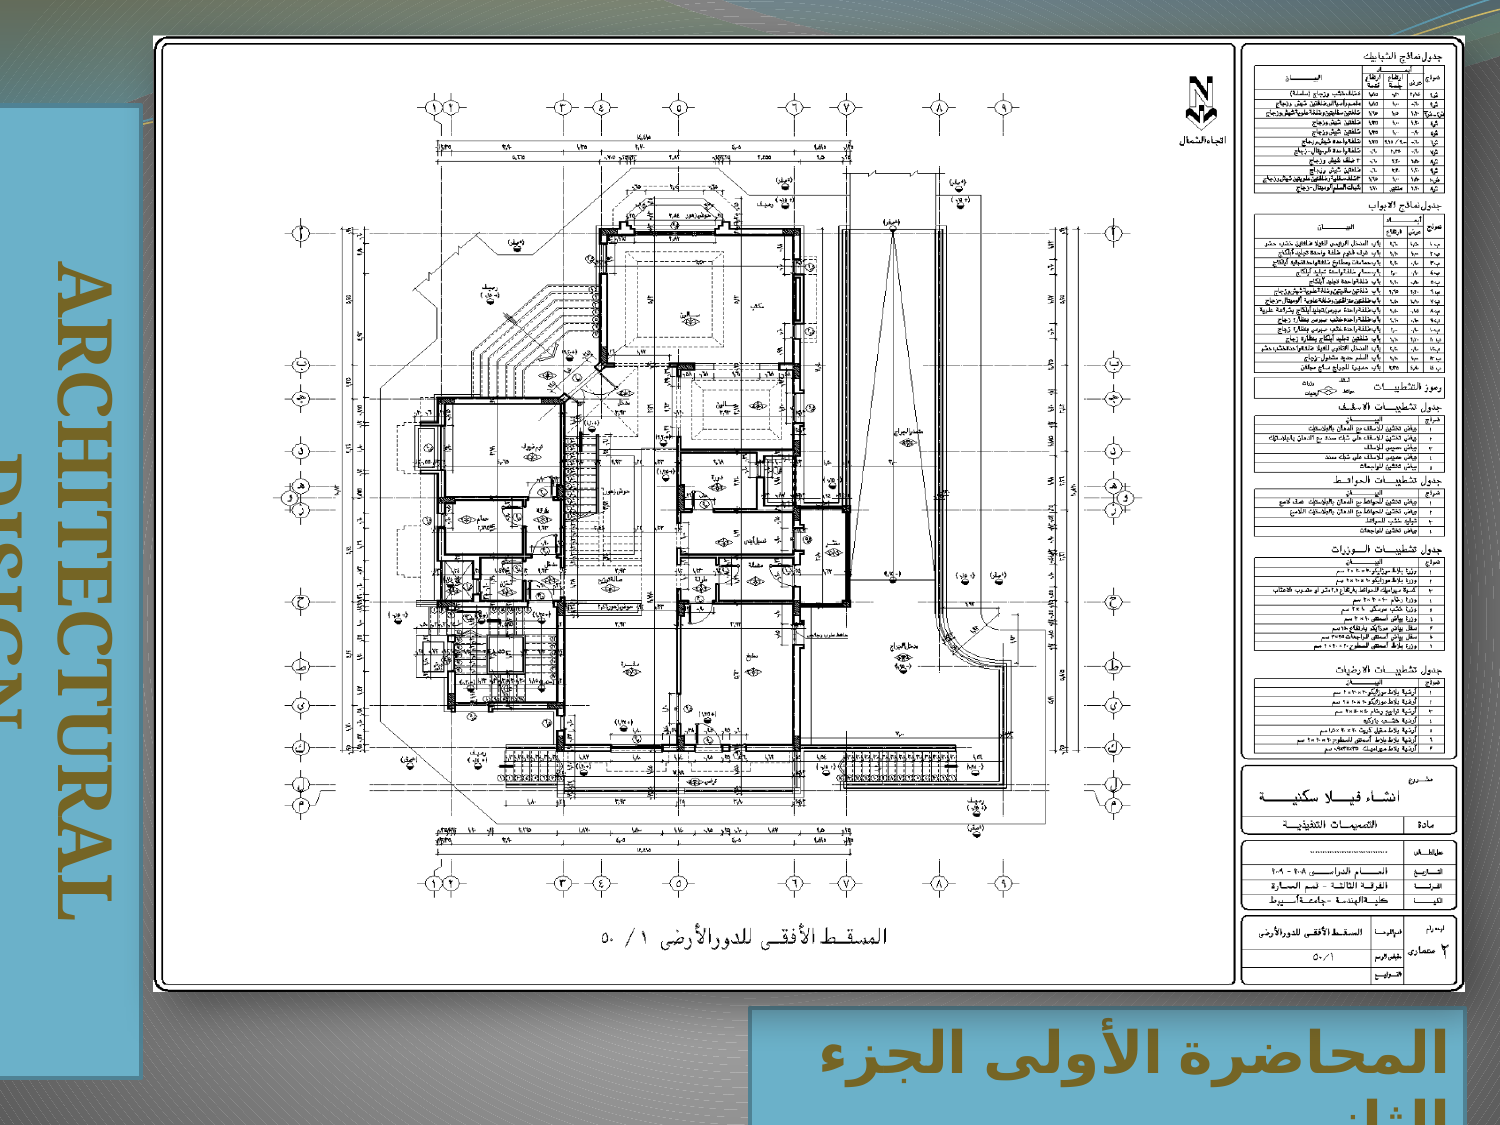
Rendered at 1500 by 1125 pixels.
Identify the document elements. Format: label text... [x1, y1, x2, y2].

text_box المحاضرة الأولى الجزء الثاني [1294, 1037, 1467, 1125]
picture [1292, 36, 1465, 992]
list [330, 0, 1288, 1125]
picture [154, 36, 326, 991]
text_box Architectural Disign [0, 103, 143, 1080]
